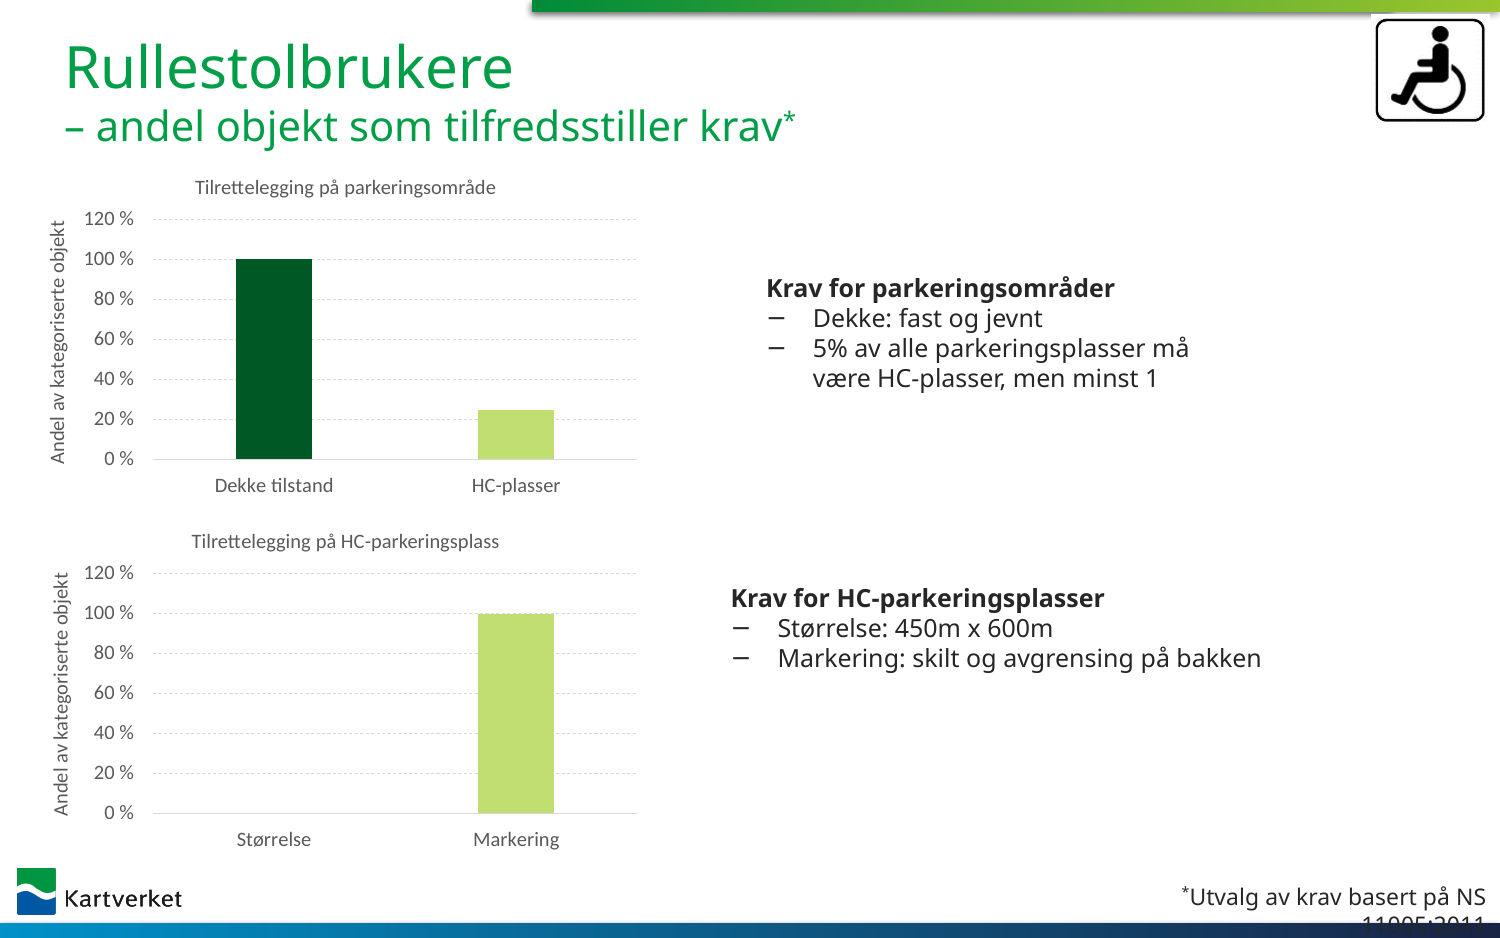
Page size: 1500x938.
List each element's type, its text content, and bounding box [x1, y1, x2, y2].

picture [41, 166, 650, 505]
text_box *Utvalg av krav basert på NS 11005:2011 [1068, 873, 1500, 938]
text_box Rullestolbrukere – andel objekt som tilfredsstiller krav* [49, 23, 1431, 158]
picture [41, 520, 650, 859]
picture [1371, 13, 1491, 127]
text_box Krav for HC-parkeringsplasser Størrelse: 450m x 600m Markering: skilt og avgrensing på bakken [715, 574, 1278, 680]
text_box Krav for parkeringsområder Dekke: fast og jevnt 5% av alle parkeringsplasser må være HC-plasser, men minst 1 [751, 264, 1232, 400]
